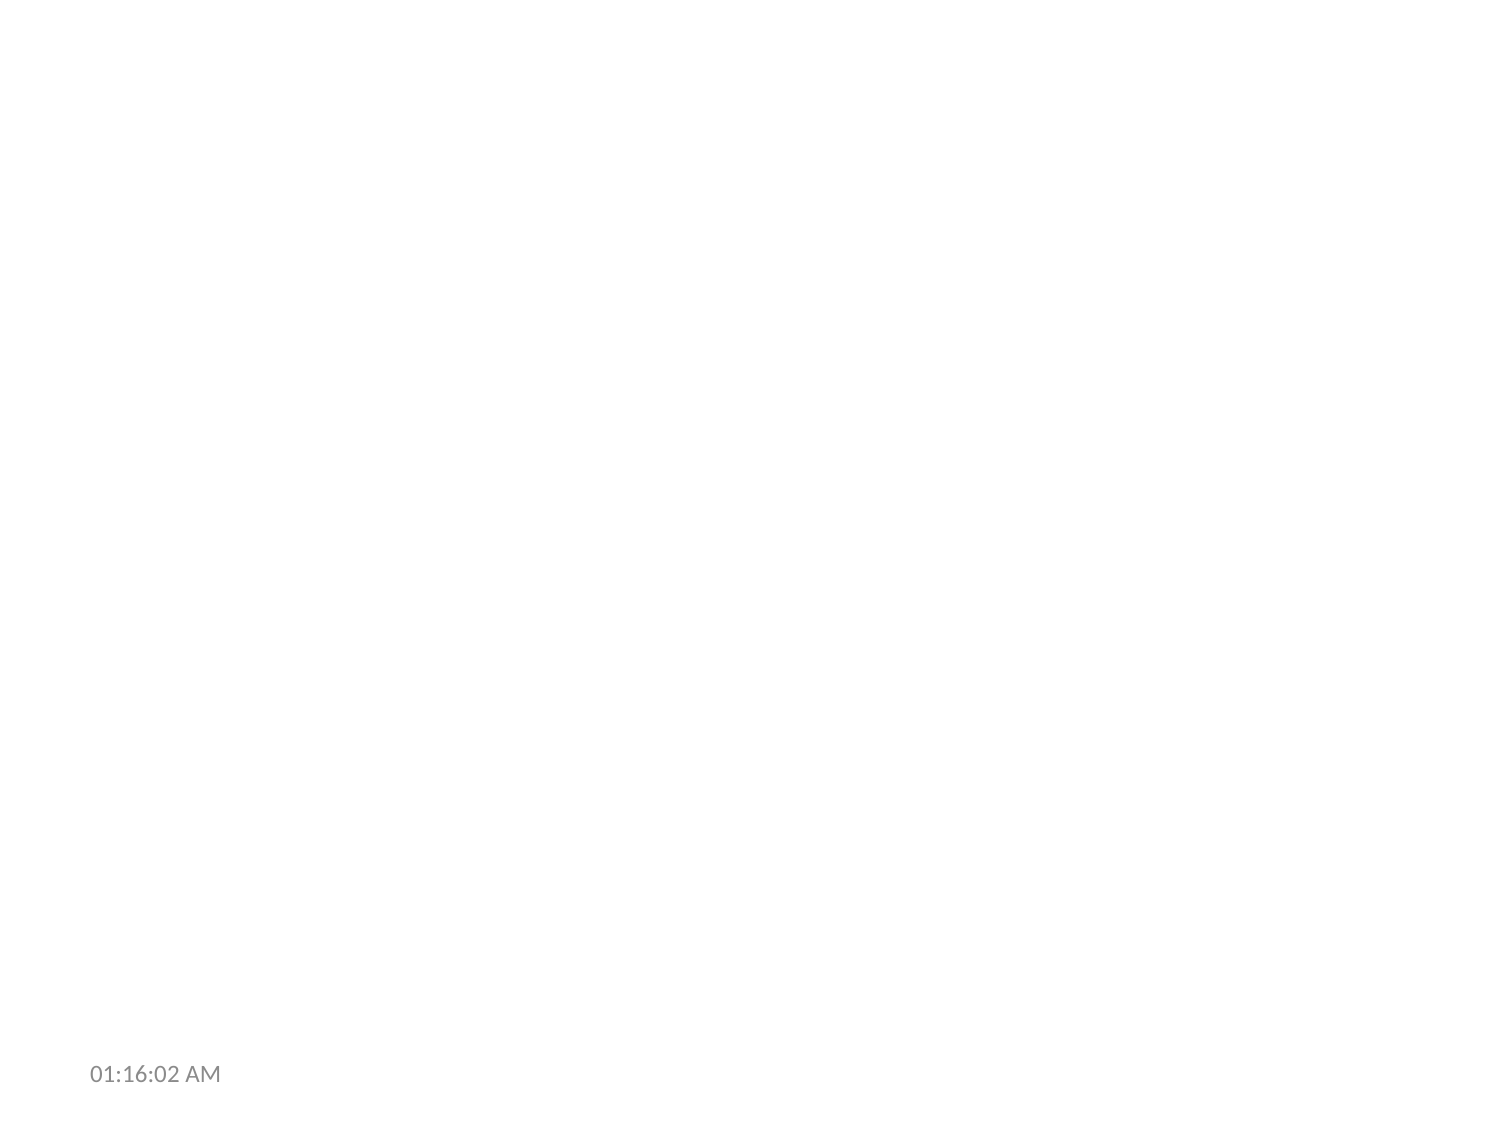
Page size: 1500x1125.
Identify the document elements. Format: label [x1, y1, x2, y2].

slide_number [75, 1042, 425, 1103]
